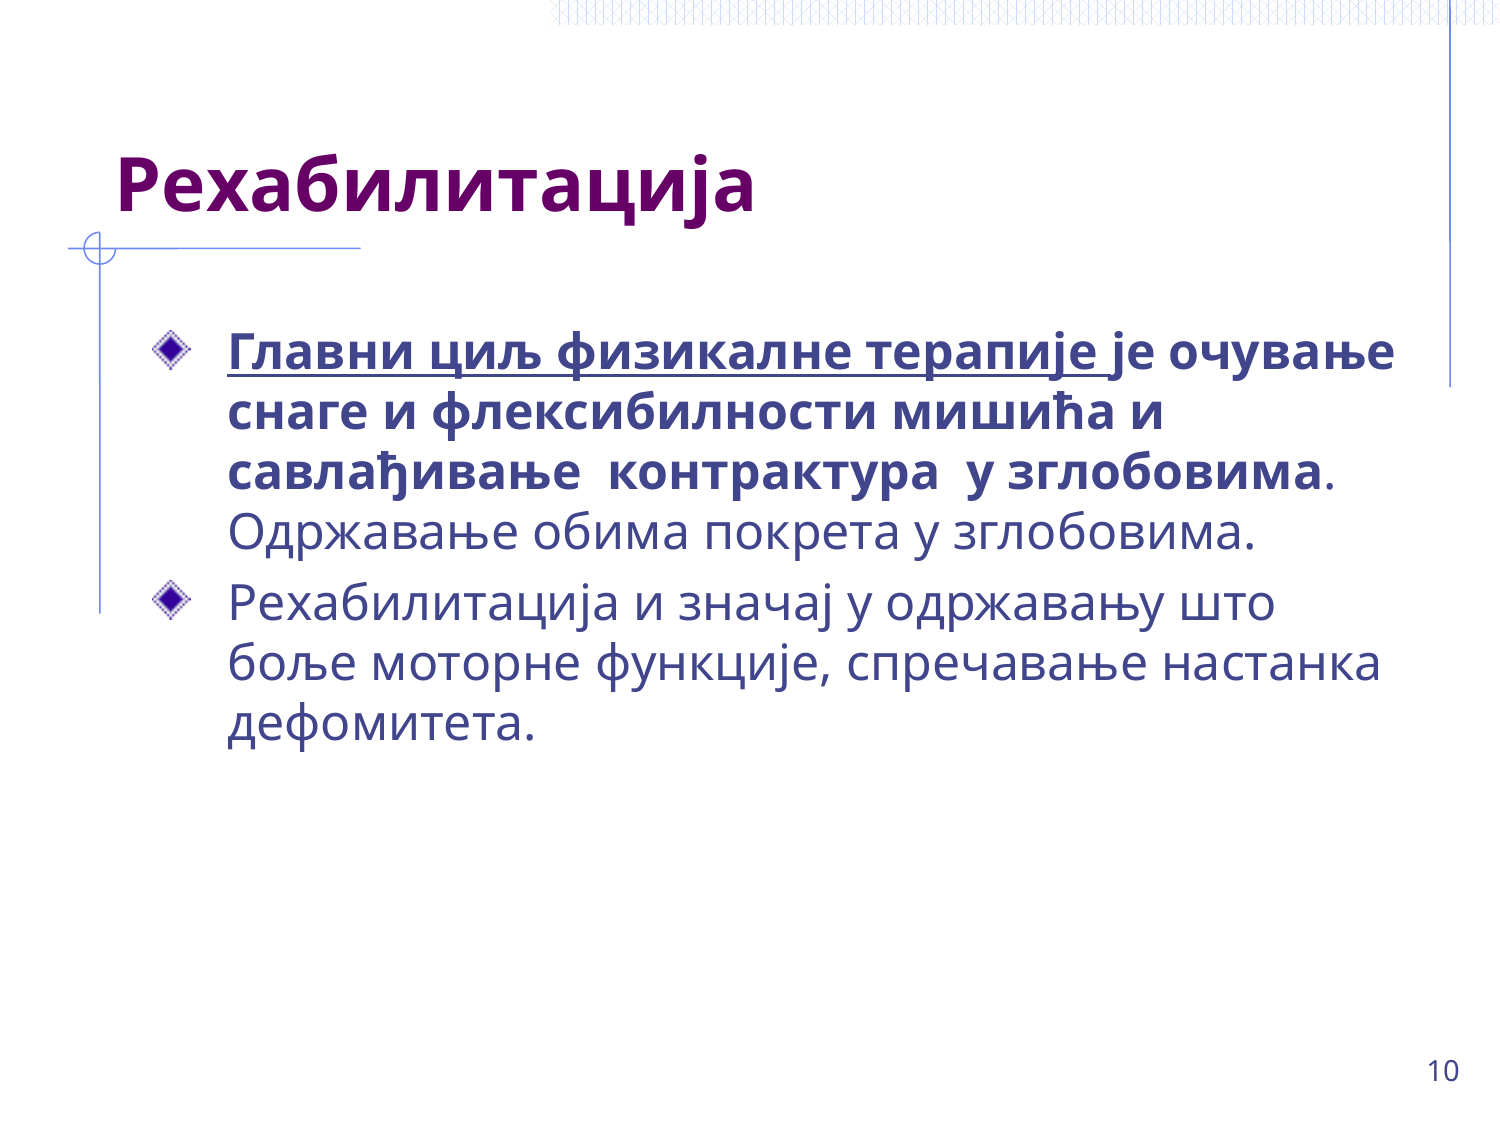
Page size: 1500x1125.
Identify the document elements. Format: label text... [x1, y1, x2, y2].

picture [152, 580, 191, 620]
title Рехабилитација [99, 49, 1376, 238]
picture [152, 330, 191, 370]
list Главни циљ физикалне терапије је очување снаге и флексибилности мишића и савлађивање контрактура у зглобовима. Одржавање обима покрета у зглобовима. Рехабилитација и значај у одржавању што боље моторне функције, спречавање настанка дефомитета. [137, 312, 1413, 988]
slide_number 10 [1162, 1025, 1475, 1100]
